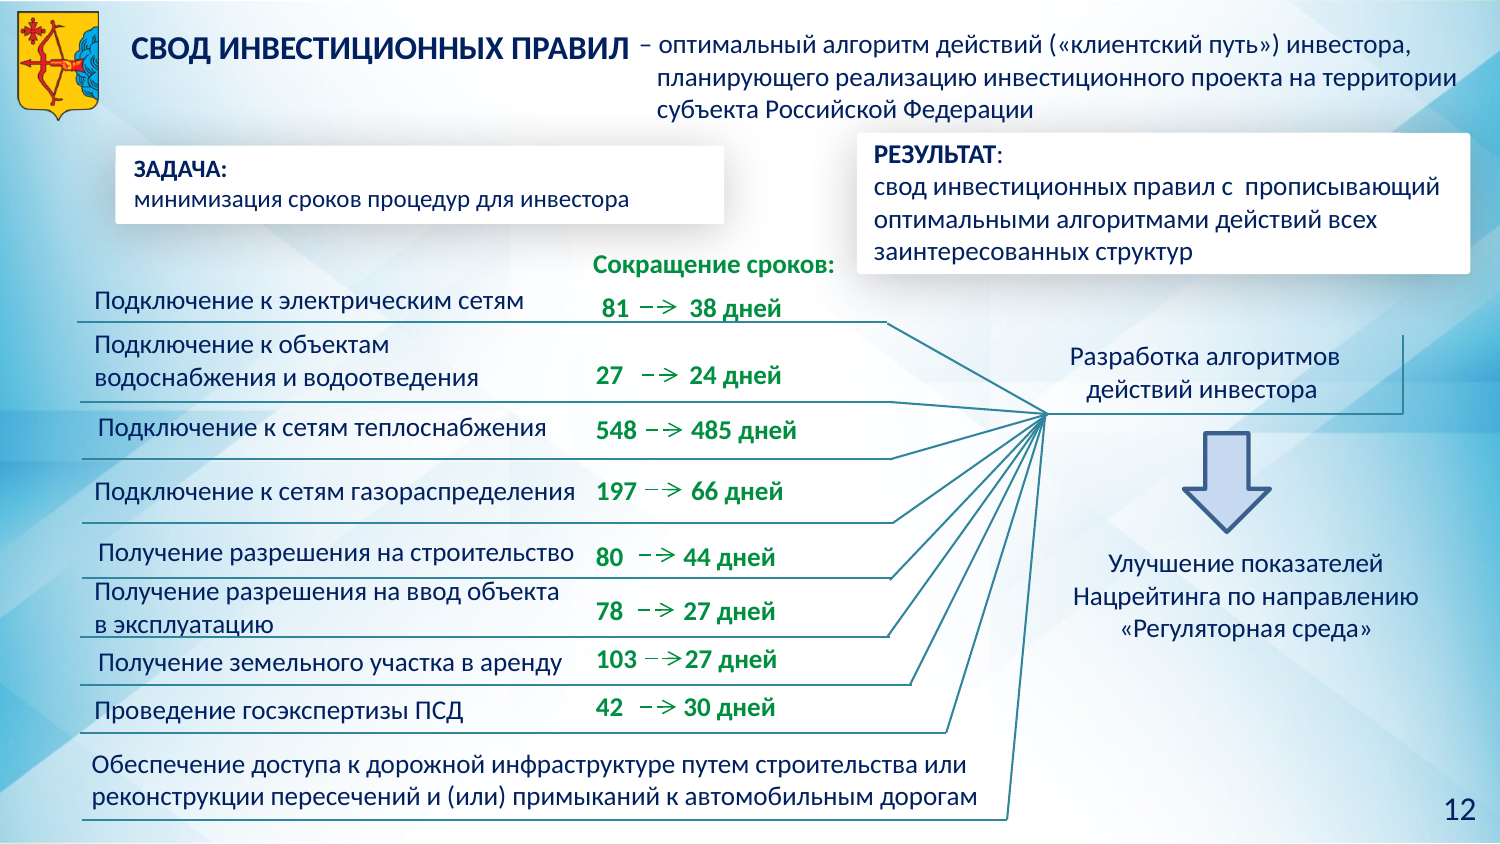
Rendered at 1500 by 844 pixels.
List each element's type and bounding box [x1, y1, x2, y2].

text_box [945, 413, 1005, 733]
text_box [889, 401, 1049, 412]
text_box [886, 323, 1049, 403]
text_box [1006, 413, 1046, 820]
text_box [909, 413, 944, 685]
text_box [887, 416, 905, 637]
picture [0, 0, 1500, 844]
